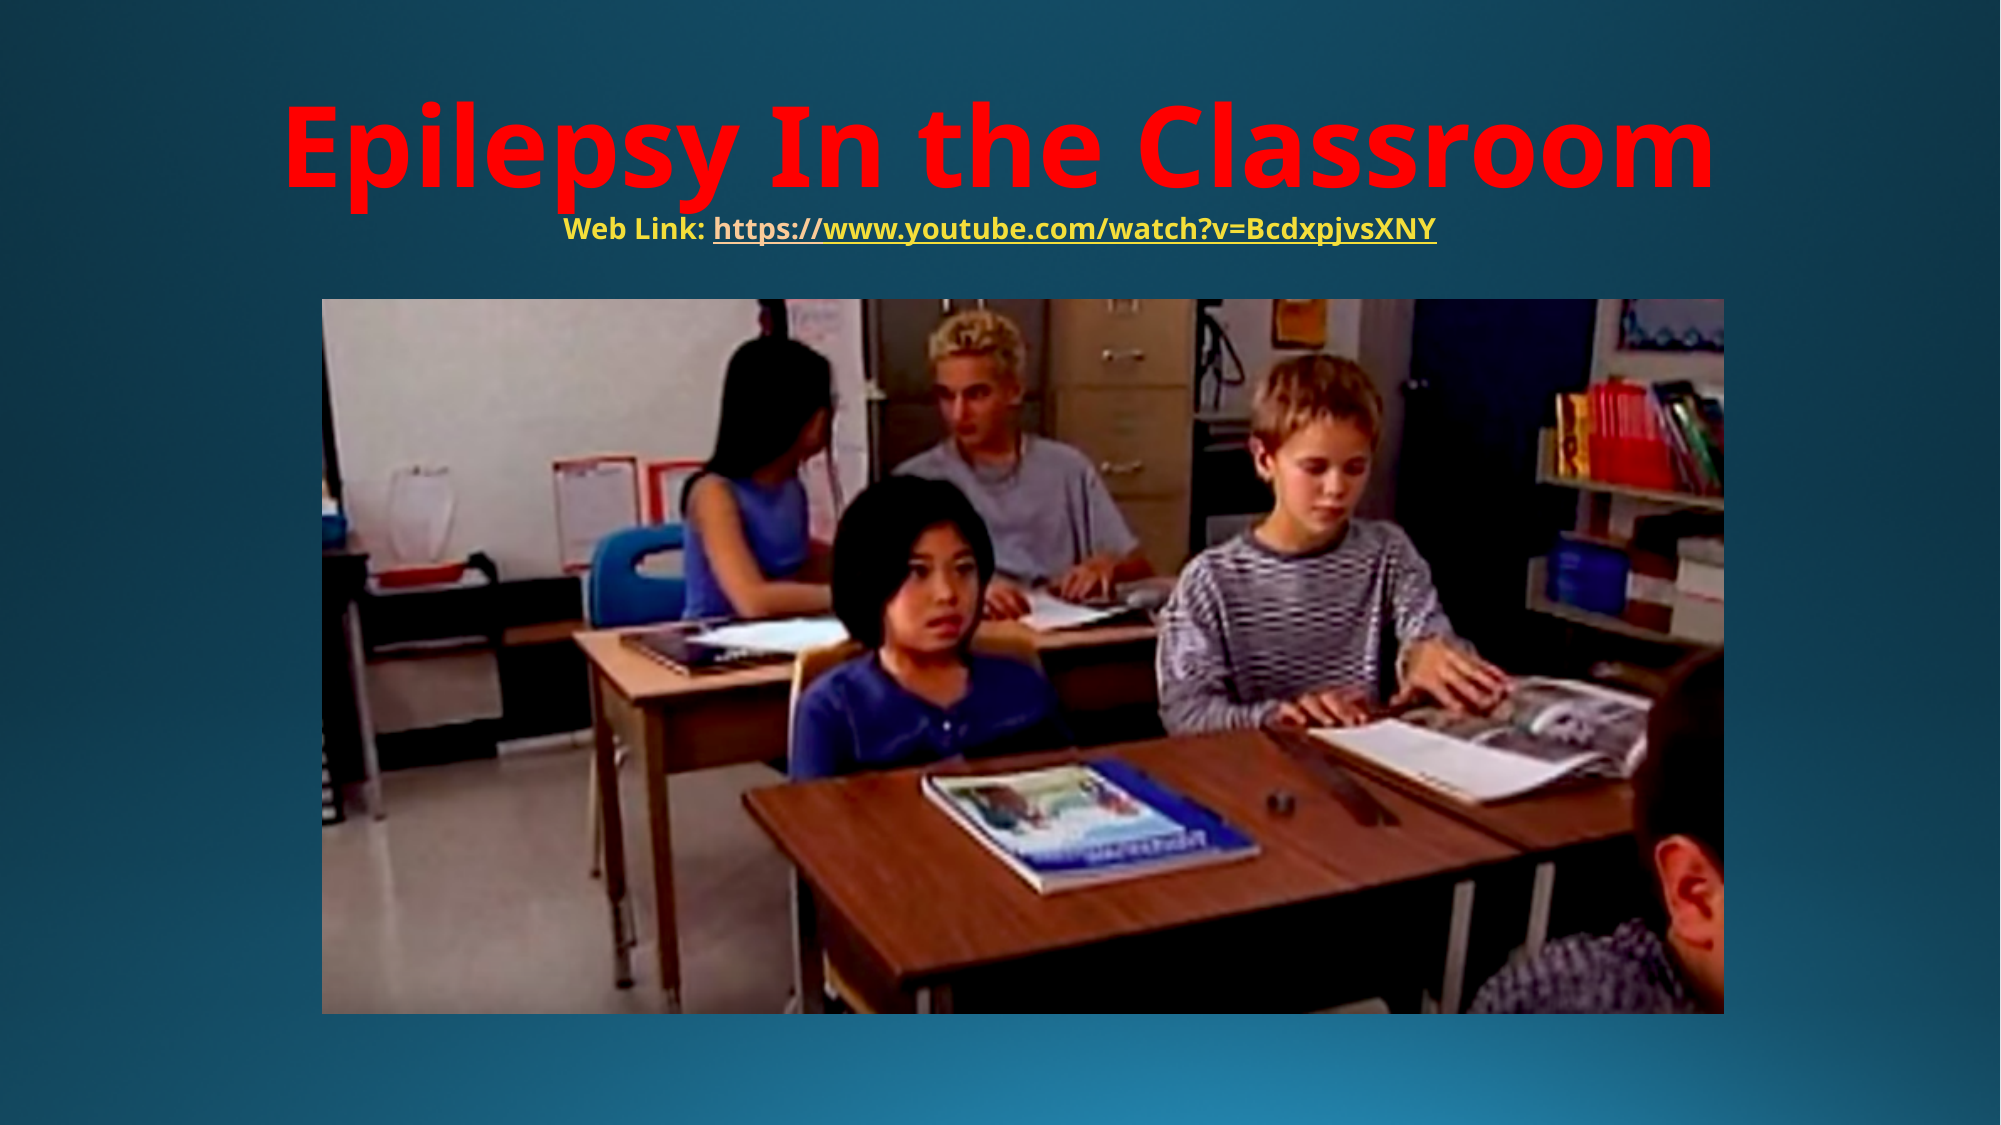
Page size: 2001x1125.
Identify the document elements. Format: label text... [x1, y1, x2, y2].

picture [0, 0, 2001, 1125]
title Epilepsy In the Classroom Web Link: https://www.youtube.com/watch?v=BcdxpjvsXNY [137, 59, 1863, 278]
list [322, 299, 1724, 1014]
